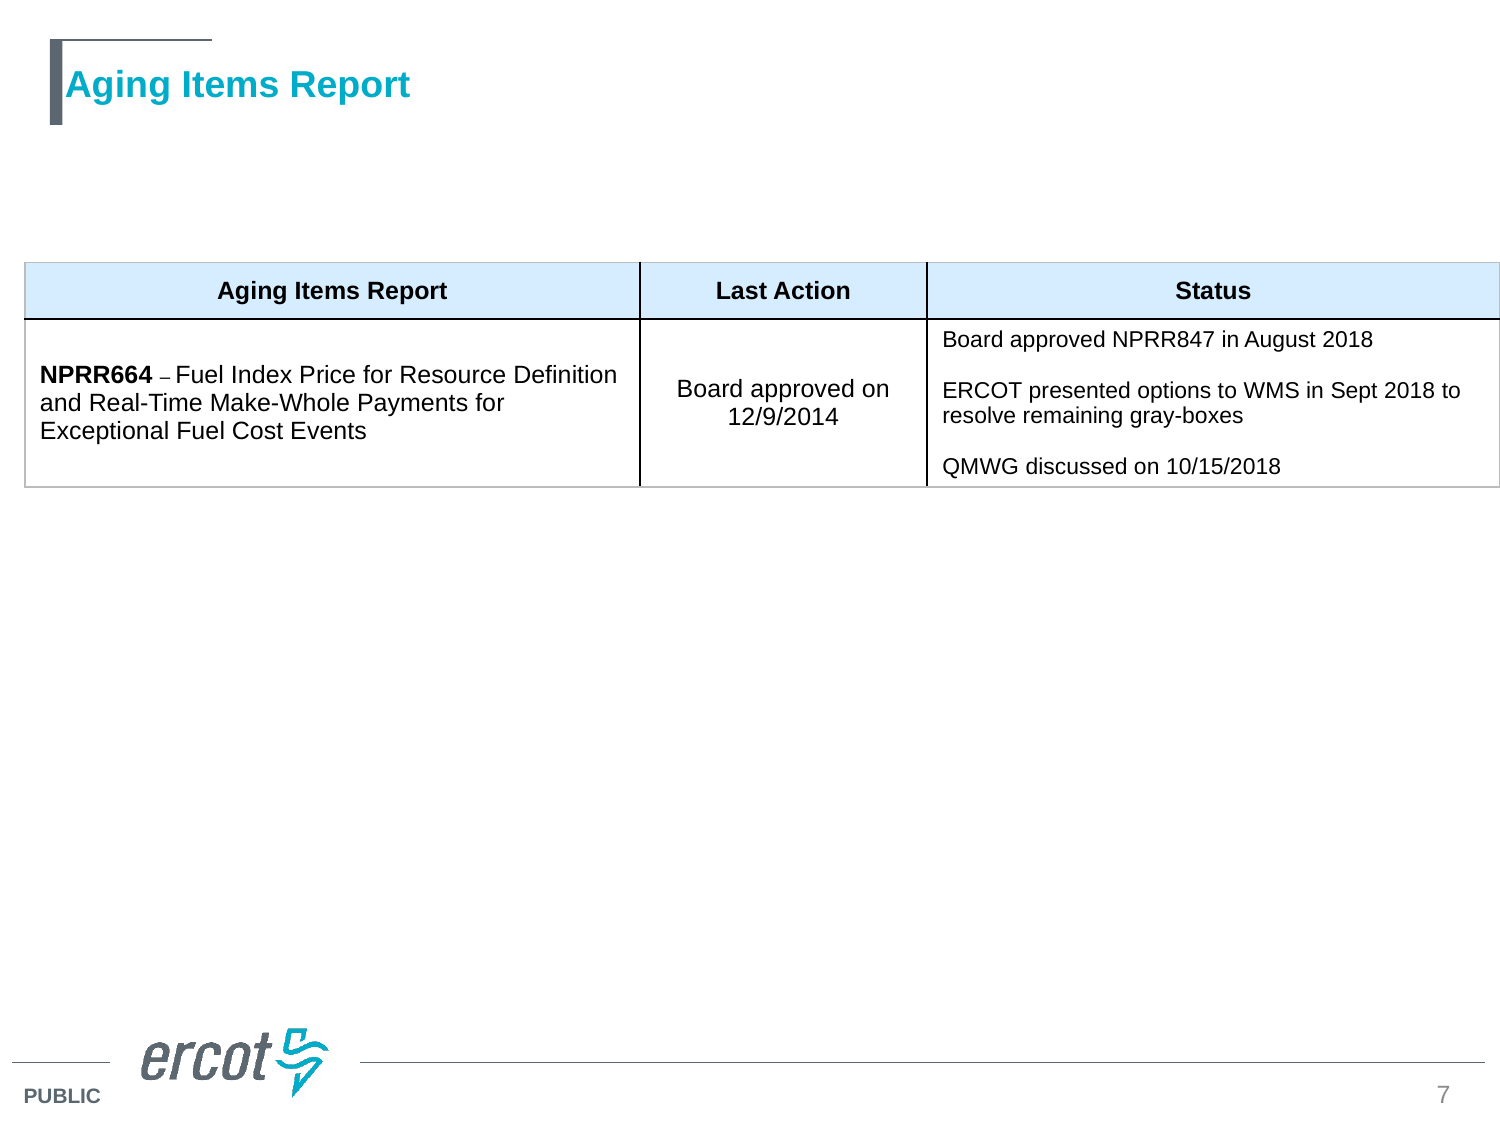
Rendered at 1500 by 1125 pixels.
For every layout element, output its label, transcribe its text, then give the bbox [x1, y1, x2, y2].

table_header Aging Items Report [26, 263, 639, 318]
table_header Last Action [641, 263, 926, 318]
title Aging Items Report [50, 52, 1025, 125]
table_header Status [928, 263, 1499, 318]
table_cell Board approved NPRR847 in August 2018 ERCOT presented options to WMS in Sept 2018 to resolve remaining gray-boxes QMWG discussed on 10/15/2018 [928, 320, 1499, 486]
table_cell Board approved on 12/9/2014 [641, 320, 926, 486]
slide_number 7 [1412, 1076, 1475, 1112]
table_cell NPRR664 – Fuel Index Price for Resource Definition and Real-Time Make-Whole Payments for Exceptional Fuel Cost Events [26, 320, 639, 486]
picture [137, 1024, 332, 1100]
